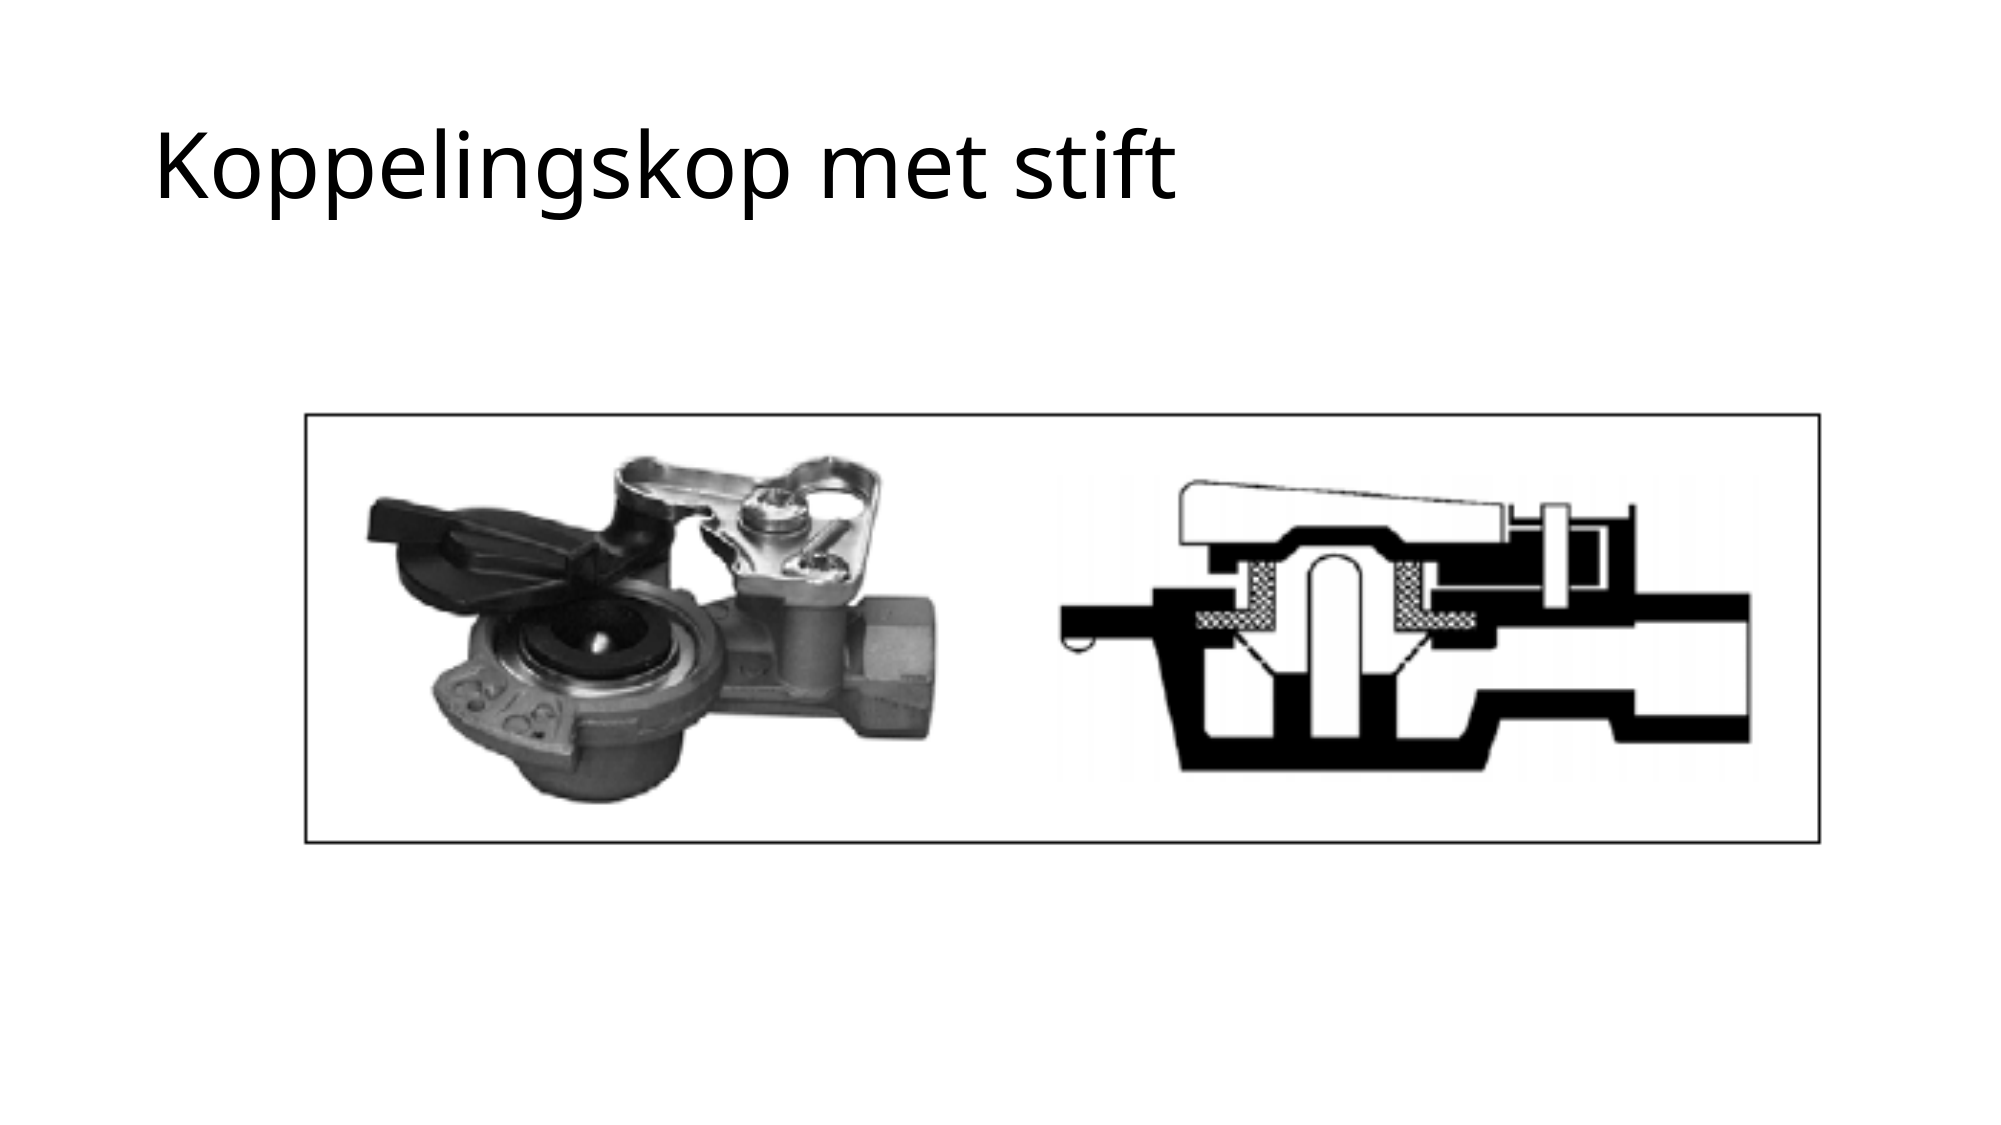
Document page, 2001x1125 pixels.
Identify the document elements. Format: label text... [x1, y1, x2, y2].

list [291, 400, 1859, 868]
title Koppelingskop met stift [137, 59, 1863, 278]
